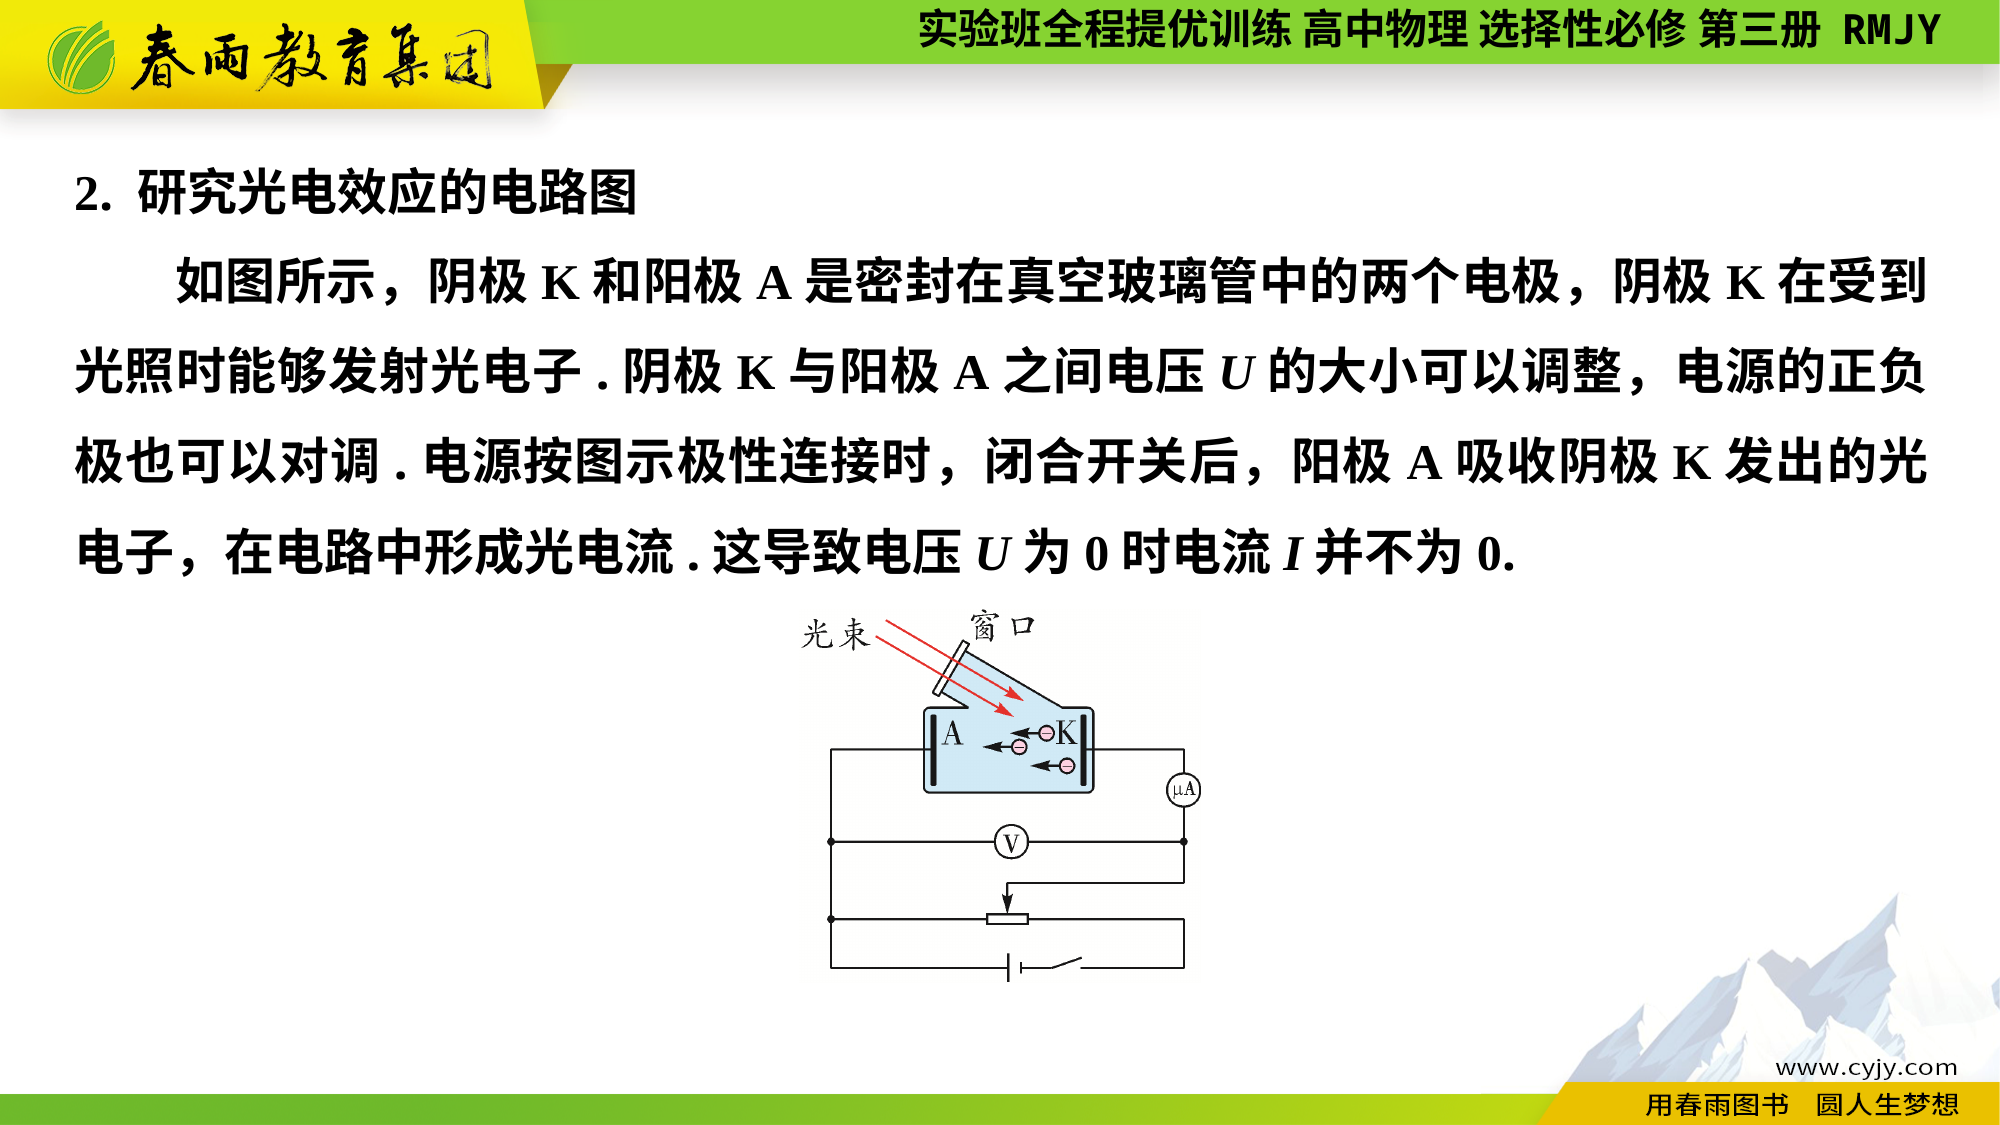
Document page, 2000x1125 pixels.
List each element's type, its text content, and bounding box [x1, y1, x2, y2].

picture [0, 0, 2000, 1125]
list 2. 研究光电效应的电路图 如图所示，阴极K和阳极A是密封在真空玻璃管中的两个电极，阴极K在受到光照时能够发射光电子.阴极K与阳极A之间电压U的大小可以调整，电源的正负极也可以对调.电源按图示极性连接时，闭合开关后，阳极A吸收阴极K发出的光电子，在电路中形成光电流.这导致电压U为0时电流I并不为0. [59, 122, 1944, 581]
